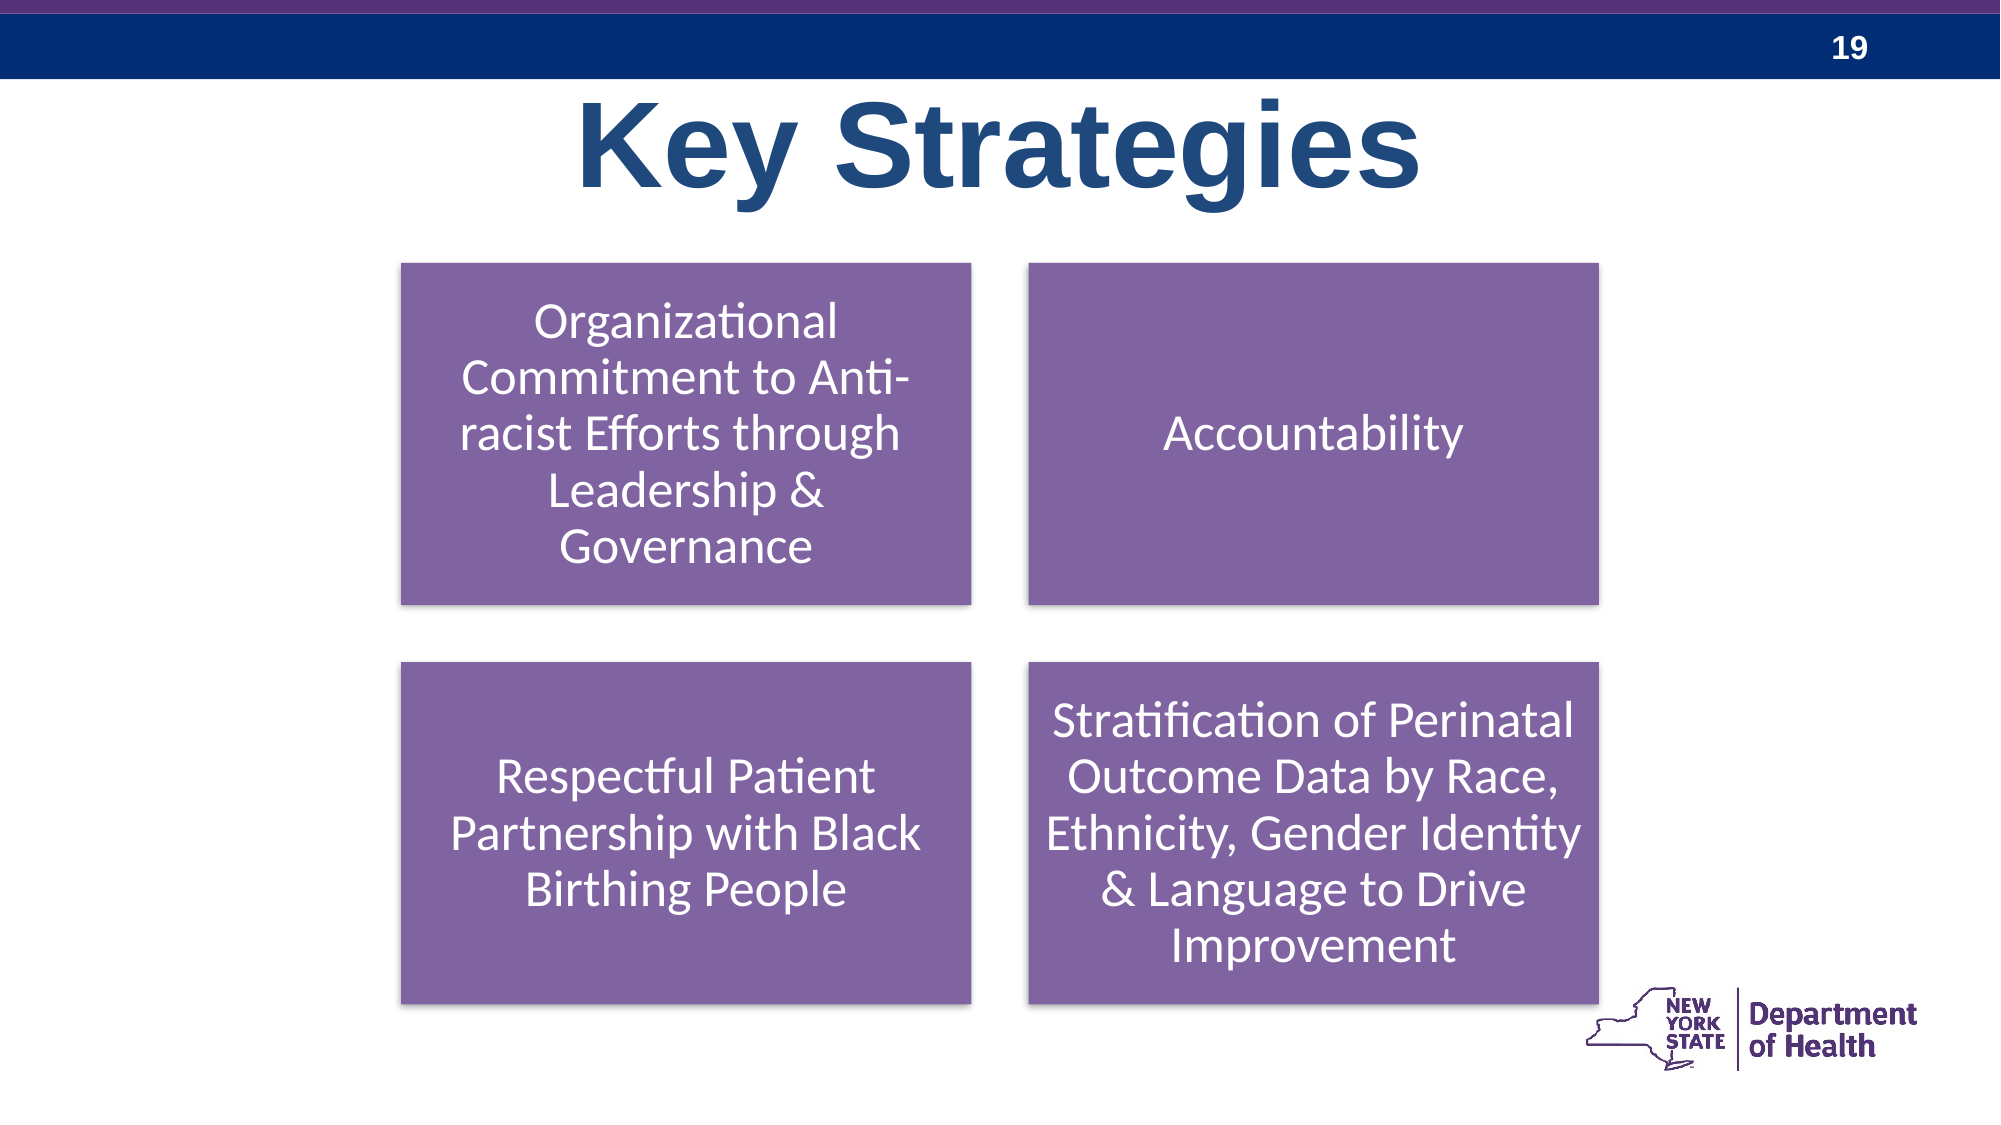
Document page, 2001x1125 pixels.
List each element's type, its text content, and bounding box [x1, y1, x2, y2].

picture [1586, 987, 1917, 1071]
title Key Strategies [99, 45, 1900, 233]
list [99, 262, 1901, 1006]
